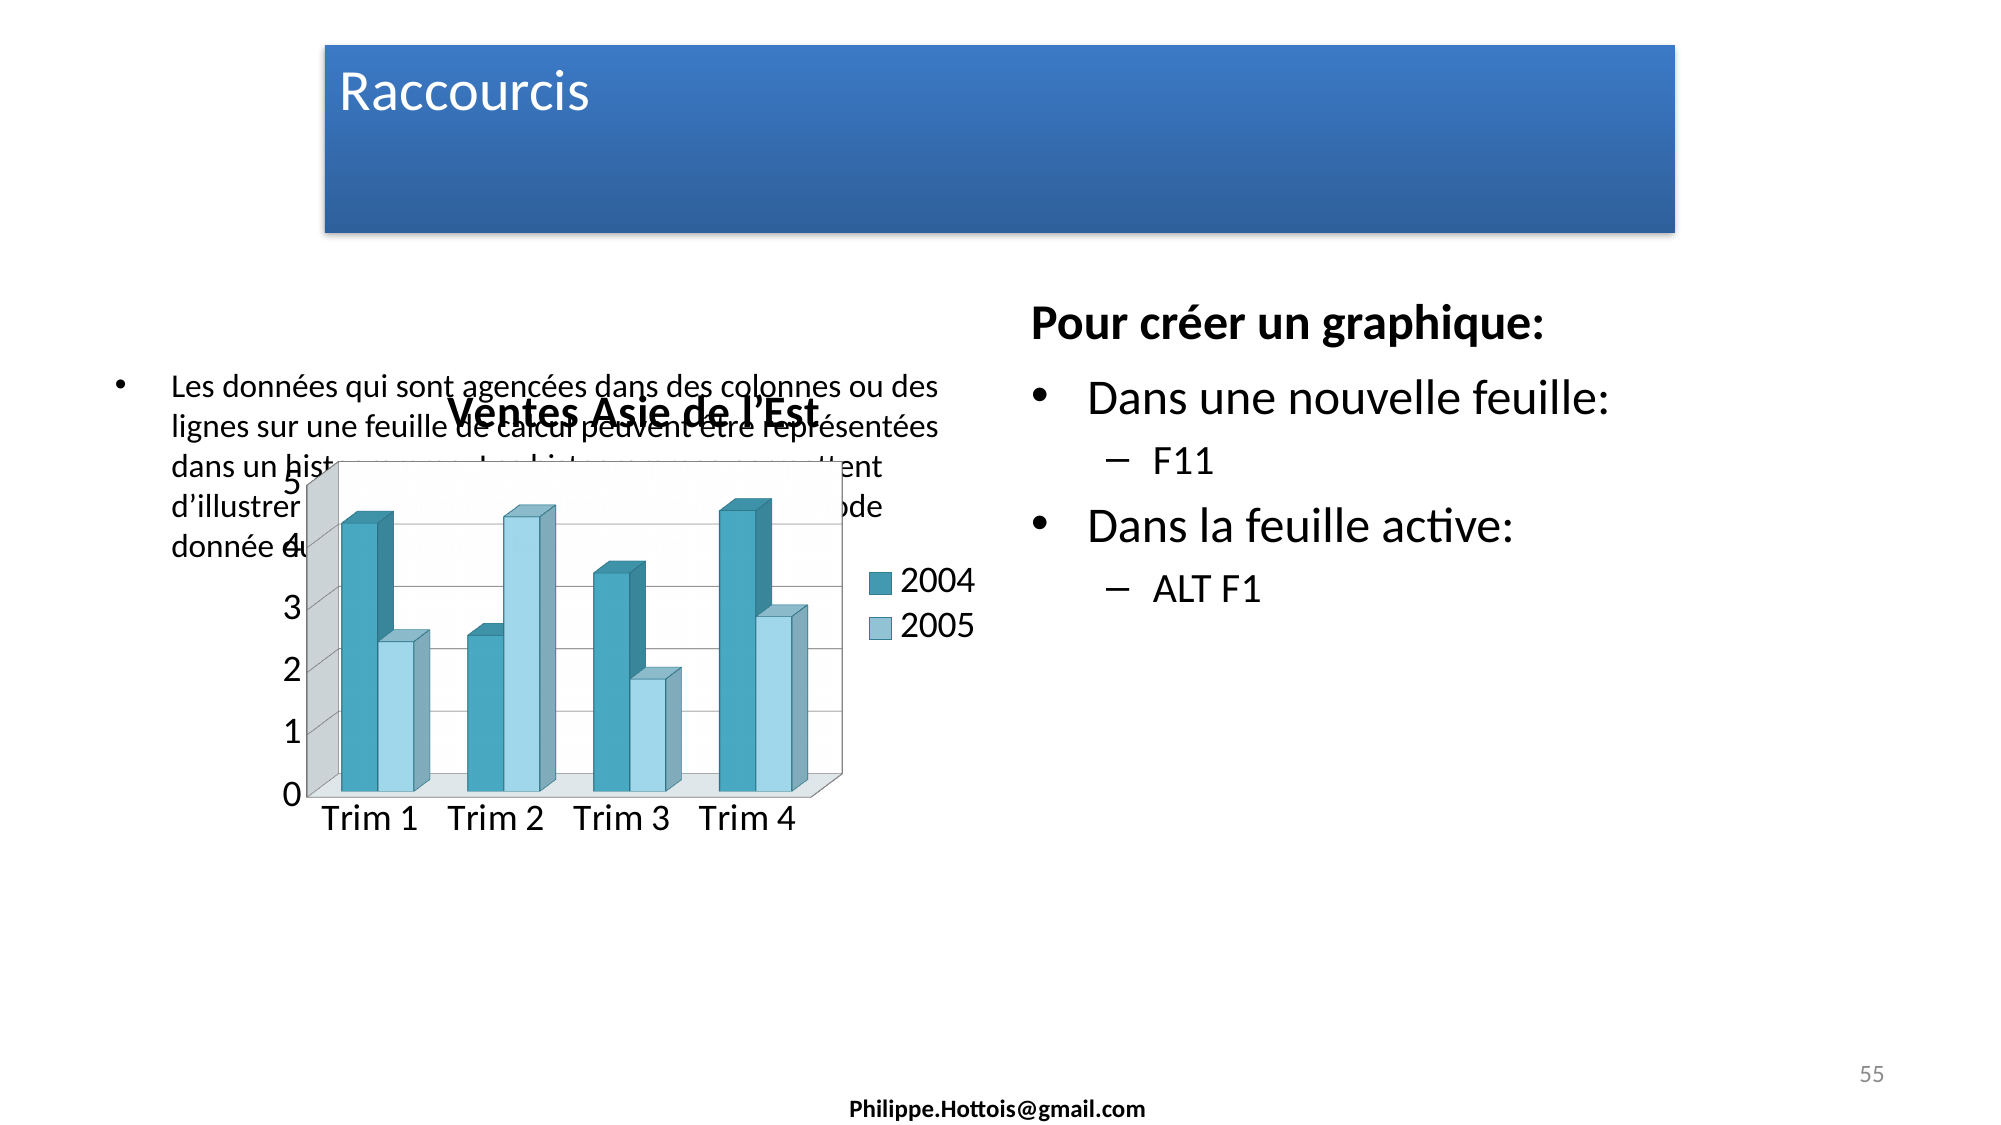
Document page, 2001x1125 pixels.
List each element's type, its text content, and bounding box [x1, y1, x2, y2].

list Dans une nouvelle feuille: F11 Dans la feuille active: ALT F1 [1015, 356, 1900, 1005]
list Les données qui sont agencées dans des colonnes ou des lignes sur une feuille de calcul peuvent être représentées dans un histogramme. Les histogrammes permettent d’illustrer les variations des données sur une période donnée ou de comparer des éléments. [99, 356, 984, 1005]
list Pour créer un graphique: [1015, 251, 1900, 356]
title Raccourcis [324, 45, 1675, 233]
chart [267, 361, 1001, 851]
slide_number 55 [1433, 1042, 1900, 1103]
